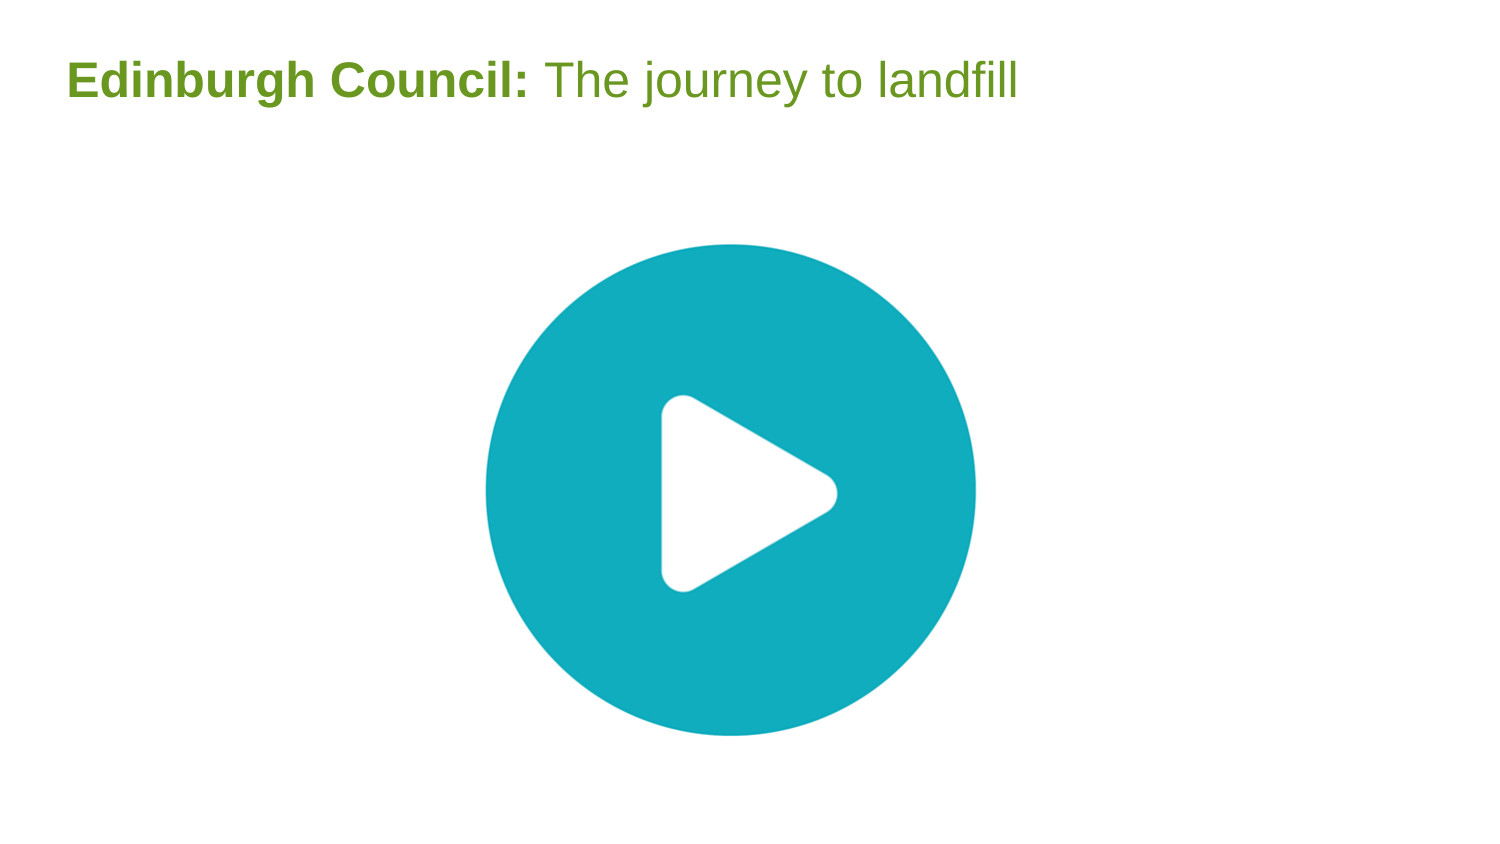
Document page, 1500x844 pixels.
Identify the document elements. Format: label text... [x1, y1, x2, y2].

text_box Edinburgh Council: The journey to landfill [51, 40, 1063, 115]
picture [475, 238, 986, 742]
